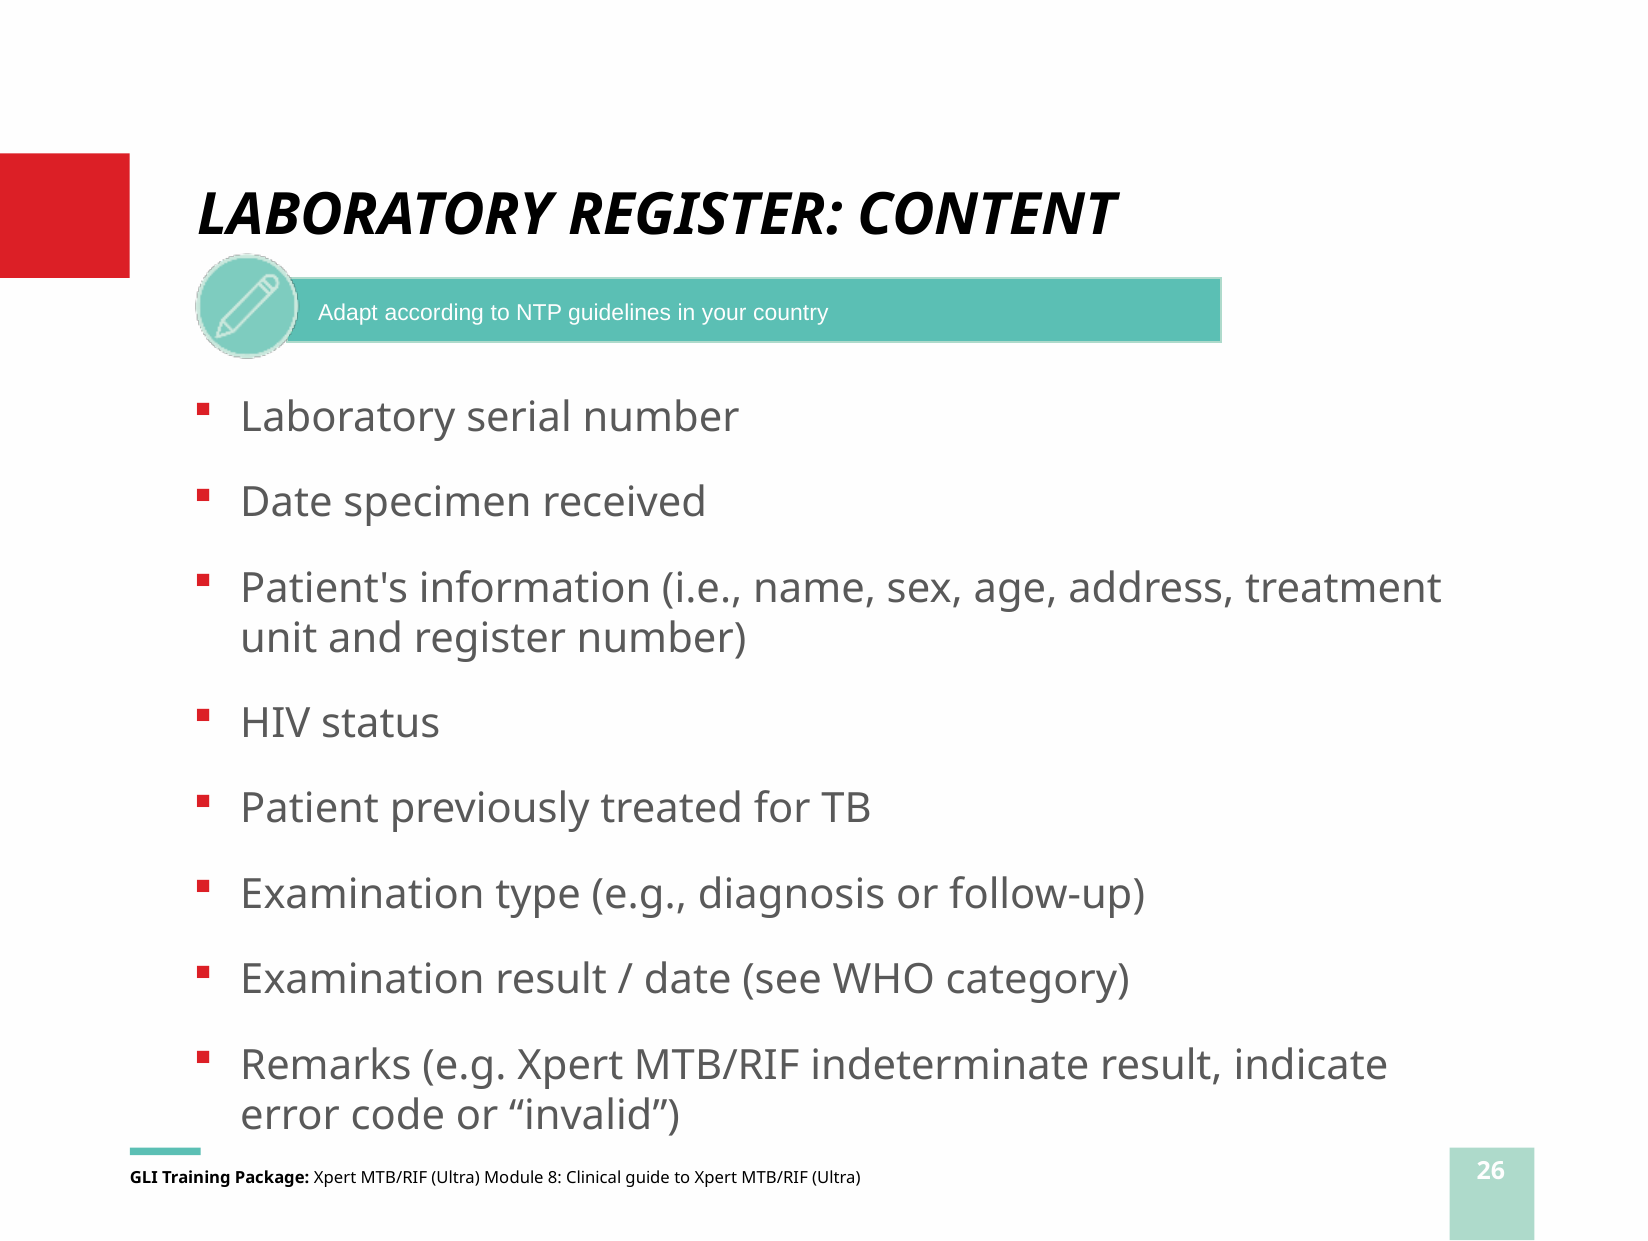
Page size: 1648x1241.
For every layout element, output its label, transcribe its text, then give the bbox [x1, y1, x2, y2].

title LABORATORY REGISTER: CONTENT [197, 153, 1450, 278]
picture [191, 249, 304, 362]
text_box Adapt according to NTP guidelines in your country [304, 289, 1172, 332]
text_box [304, 277, 1222, 343]
list Laboratory serial number Date specimen received Patient's information (i.e., name, sex, age, address, treatment unit and register number) HIV status Patient previously treated for TB Examination type (e.g., diagnosis or follow-up) Examination result / date (see WHO category) Remarks (e.g. Xpert MTB/RIF indeterminate result, indicate error code or “invalid”) [193, 389, 1446, 1147]
